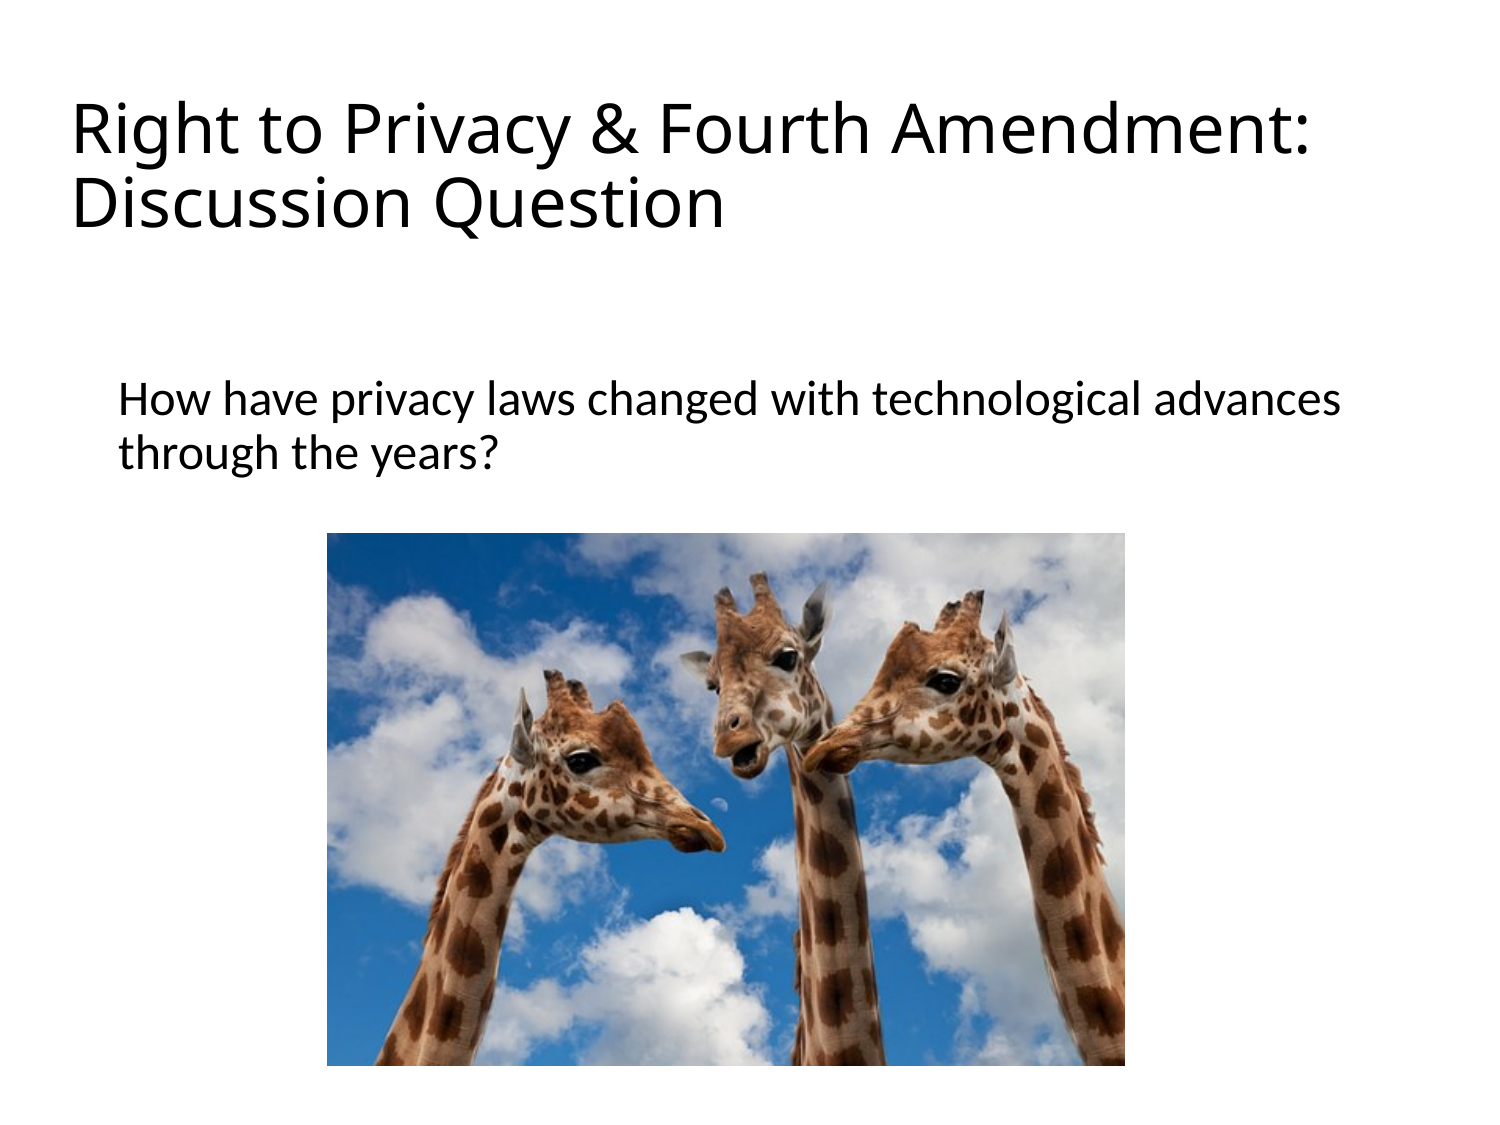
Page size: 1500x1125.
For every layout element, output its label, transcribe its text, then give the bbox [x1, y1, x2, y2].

title Right to Privacy & Fourth Amendment: Discussion Question [55, 59, 1398, 278]
picture [327, 533, 1125, 1066]
list How have privacy laws changed with technological advances through the years? [102, 299, 1398, 1014]
